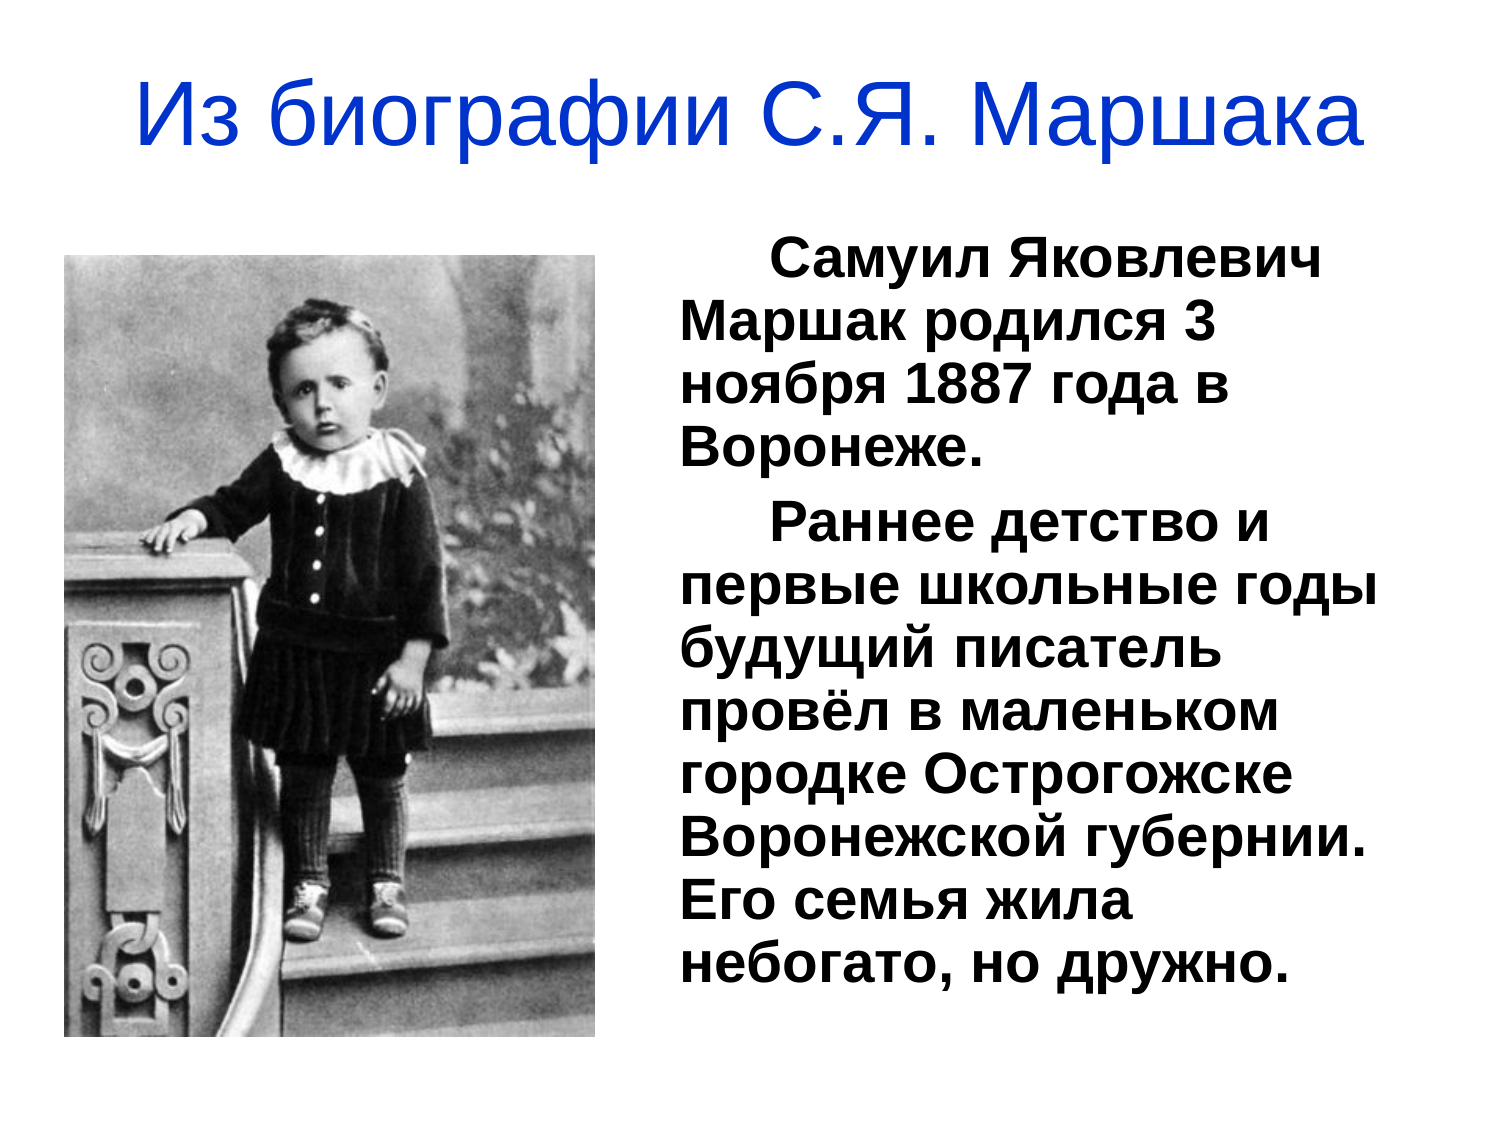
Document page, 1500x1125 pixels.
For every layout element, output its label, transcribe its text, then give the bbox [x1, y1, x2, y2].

title Из биографии С.Я. Маршака [74, 44, 1426, 173]
picture [64, 255, 595, 1037]
list Самуил Яковлевич Маршак родился 3 ноября 1887 года в Воронеже. Раннее детство и первые школьные годы будущий писатель провёл в маленьком городке Острогожске Воронежской губернии. Его семья жила небогато, но дружно. [608, 219, 1426, 1036]
